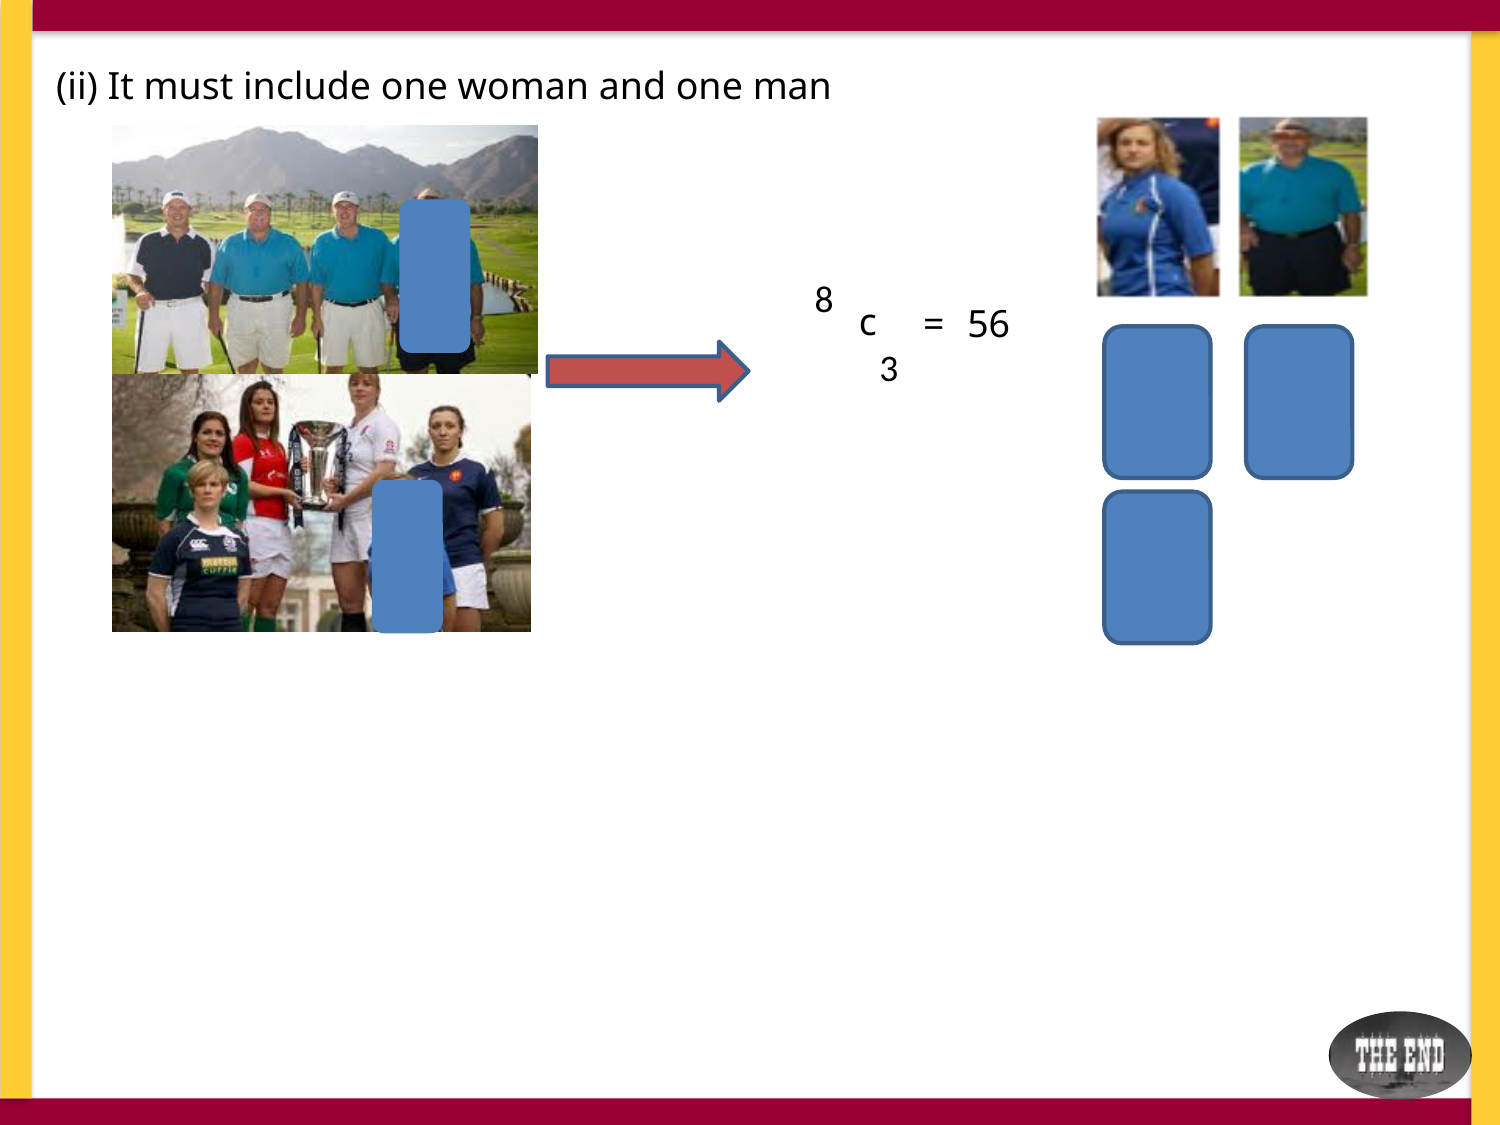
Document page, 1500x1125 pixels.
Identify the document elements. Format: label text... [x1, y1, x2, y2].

text_box (ii) It must include one woman and one man [41, 54, 984, 115]
text_box c [834, 290, 892, 351]
picture [1328, 1011, 1472, 1100]
picture [1234, 113, 1375, 303]
text_box [545, 339, 751, 403]
text_box 56 [952, 292, 1026, 352]
text_box [1243, 324, 1355, 481]
picture [111, 125, 538, 632]
text_box [1102, 489, 1213, 646]
text_box 8 [799, 267, 849, 327]
text_box = [908, 292, 952, 352]
text_box [1102, 324, 1213, 481]
picture [1092, 113, 1228, 303]
text_box 3 [864, 336, 914, 397]
